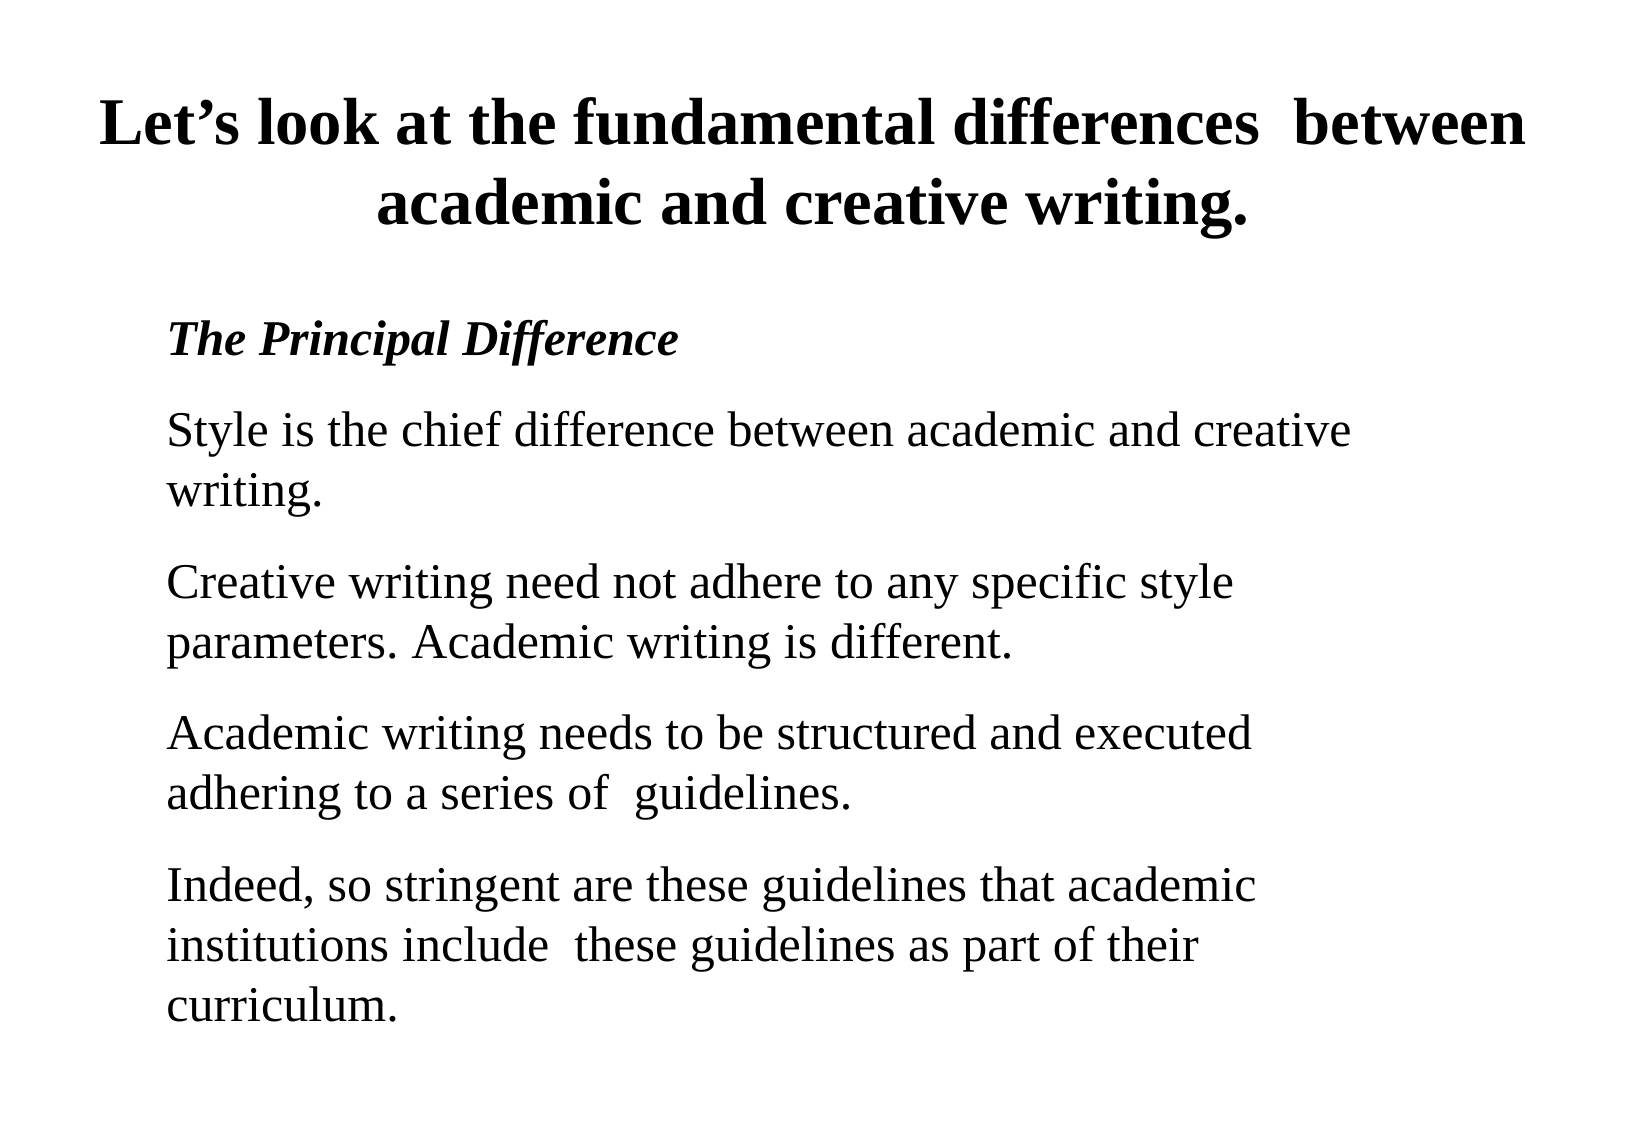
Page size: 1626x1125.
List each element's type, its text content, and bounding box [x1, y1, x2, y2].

title Let’s look at the fundamental differences between academic and creative writing. [81, 32, 1544, 252]
text_box The Principal Difference Style is the chief difference between academic and creative writing. Creative writing need not adhere to any specific style parameters. Academic writing is different. Academic writing needs to be structured and executed adhering to a series of guidelines. Indeed, so stringent are these guidelines that academic institutions include these guidelines as part of their curriculum. [164, 273, 1425, 1031]
